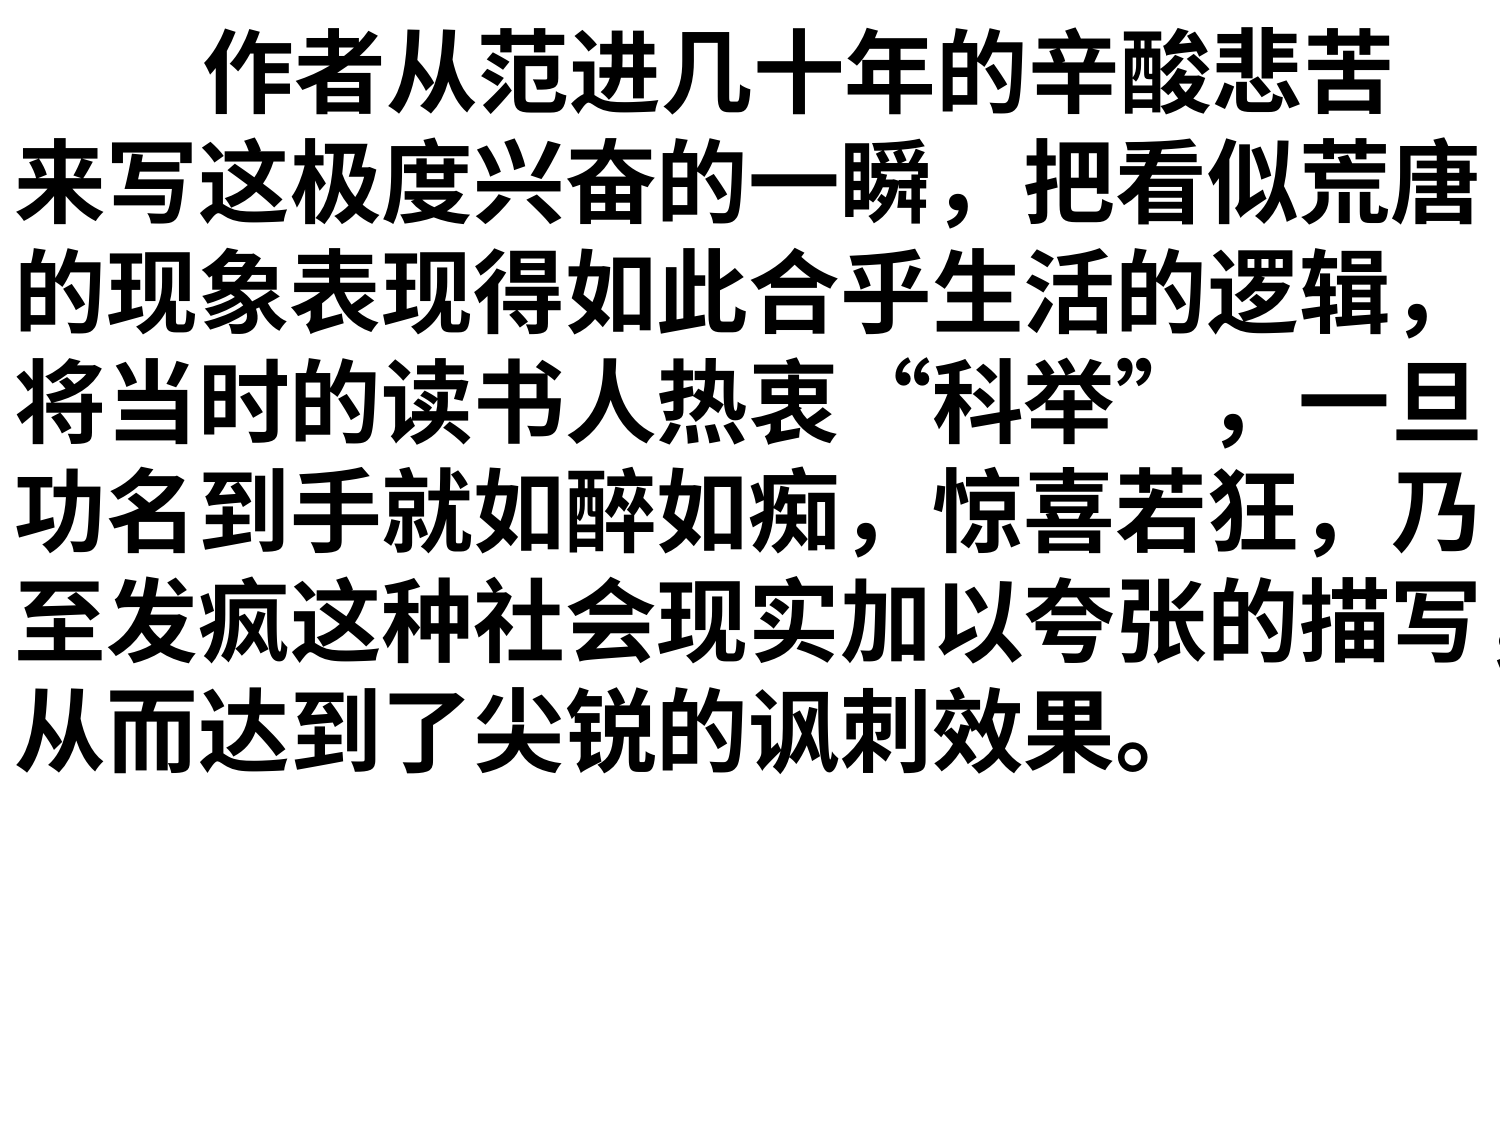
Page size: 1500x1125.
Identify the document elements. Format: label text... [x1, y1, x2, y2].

list 作者从范进几十年的辛酸悲苦来写这极度兴奋的一瞬，把看似荒唐的现象表现得如此合乎生活的逻辑，将当时的读书人热衷“科举”，一旦功名到手就如醉如痴，惊喜若狂，乃至发疯这种社会现实加以夸张的描写，从而达到了尖锐的讽刺效果。 [0, 6, 1499, 1125]
